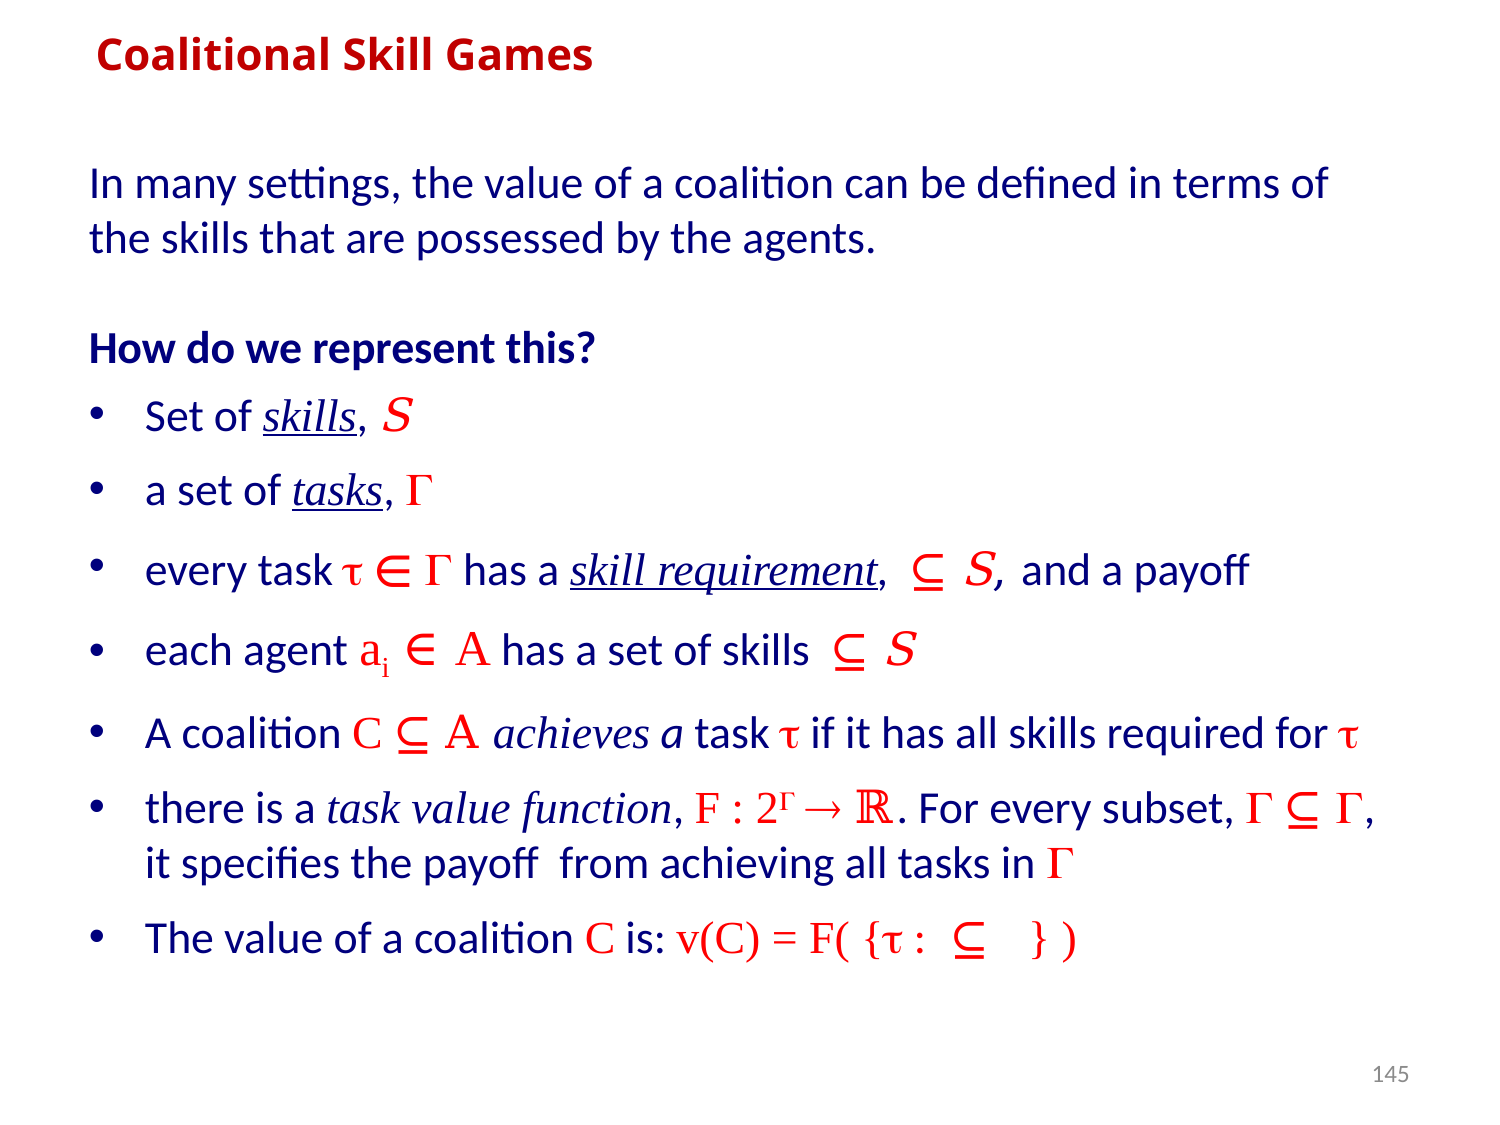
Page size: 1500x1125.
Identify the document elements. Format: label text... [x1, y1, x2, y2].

text_box Coalitional Skill Games [80, 19, 1462, 87]
slide_number 145 [1074, 1042, 1425, 1103]
